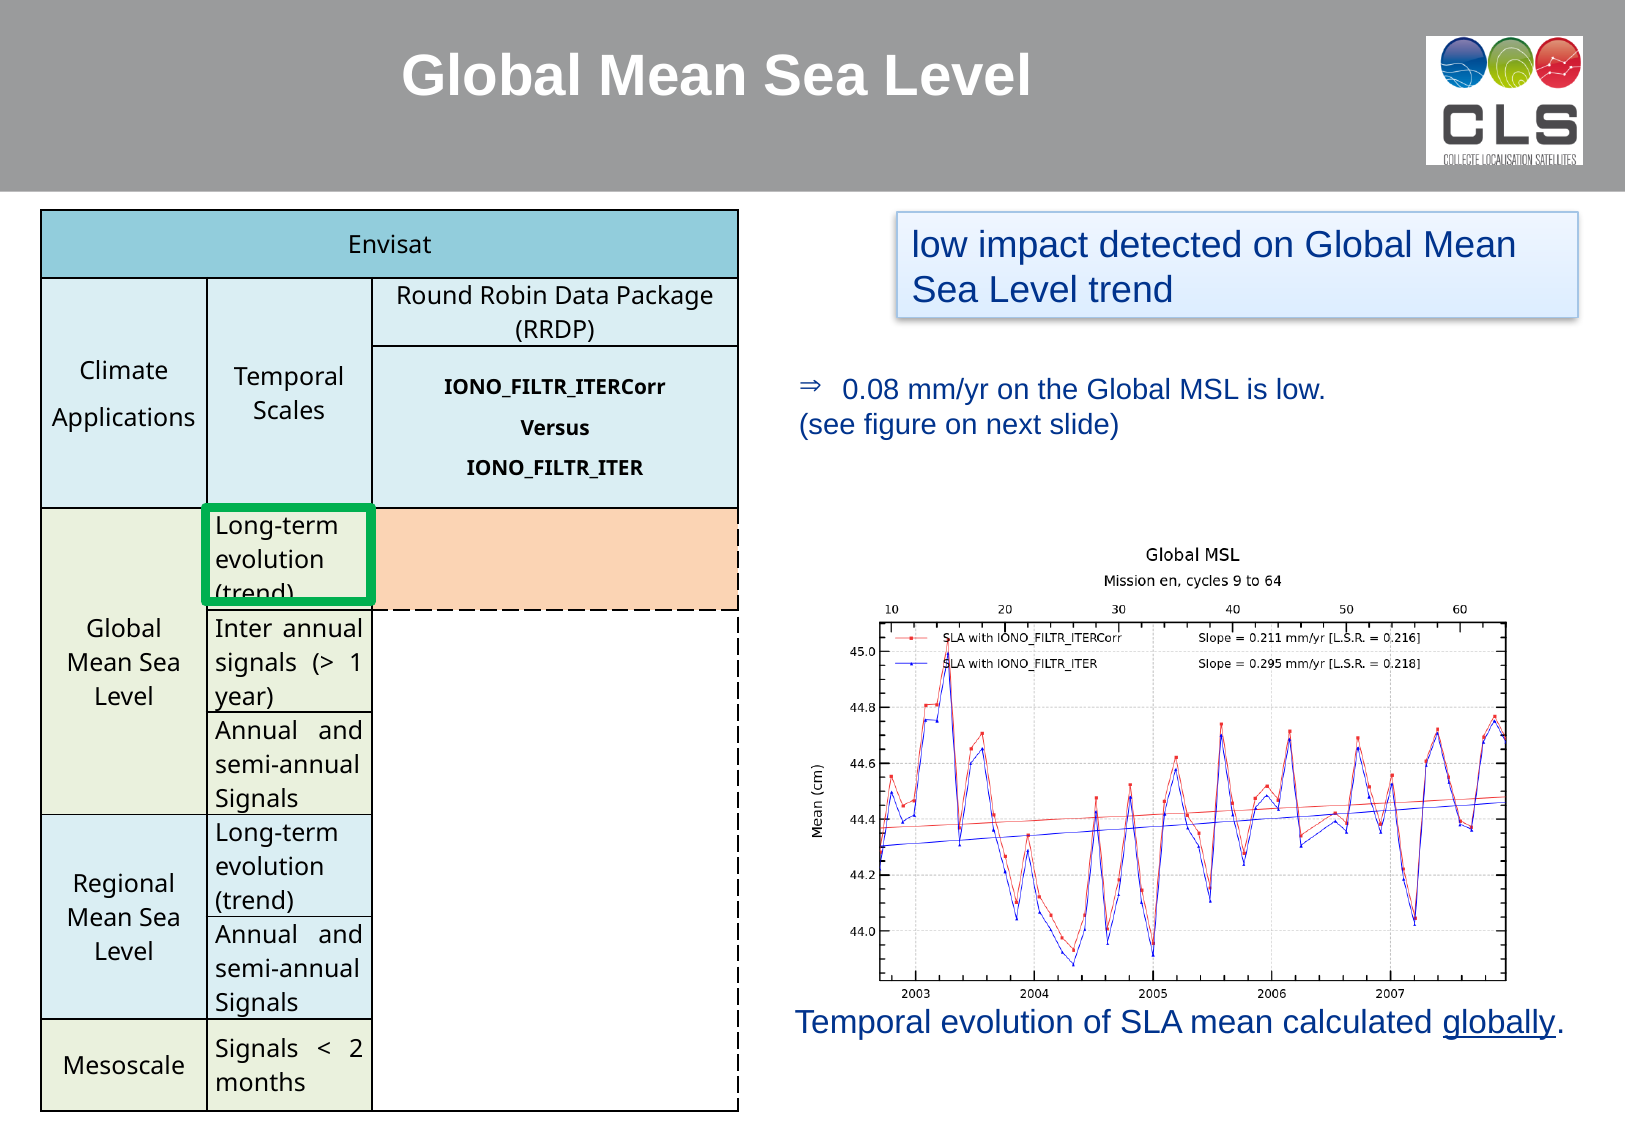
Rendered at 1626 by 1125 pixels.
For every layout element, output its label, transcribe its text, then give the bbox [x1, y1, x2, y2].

table_cell Annual and semi-annual Signals [208, 713, 371, 814]
table_cell Annual and semi-annual Signals [208, 917, 371, 1018]
table_cell Global Mean Sea Level [42, 509, 206, 814]
table_header Envisat [42, 211, 737, 277]
picture [782, 526, 1532, 1024]
table_cell IONO_FILTR_ITERCorr Versus IONO_FILTR_ITER [373, 347, 737, 507]
table_cell [373, 509, 738, 610]
text_box 0.08 mm/yr on the Global MSL is low. (see figure on next slide) [784, 362, 1599, 448]
text_box [204, 505, 373, 604]
picture [1426, 36, 1583, 165]
table_cell Long-term evolution (trend) [208, 815, 371, 916]
table_cell Mesoscale [42, 1020, 206, 1110]
table_cell [373, 610, 738, 1110]
text_box Temporal evolution of SLA mean calculated globally. [779, 993, 1593, 1048]
table_cell Inter annual signals (> 1 year) [208, 611, 371, 711]
text_box low impact detected on Global Mean Sea Level trend [896, 211, 1579, 318]
table_cell Climate Applications [42, 279, 206, 507]
text_box Global Mean Sea Level [386, 40, 1162, 119]
table_cell Temporal Scales [208, 279, 371, 505]
table_cell Long-term evolution (trend) [208, 604, 371, 609]
table_cell Regional Mean Sea Level [42, 815, 206, 1018]
table_cell Signals < 2 months [208, 1020, 371, 1110]
table_cell Round Robin Data Package (RRDP) [373, 279, 737, 345]
